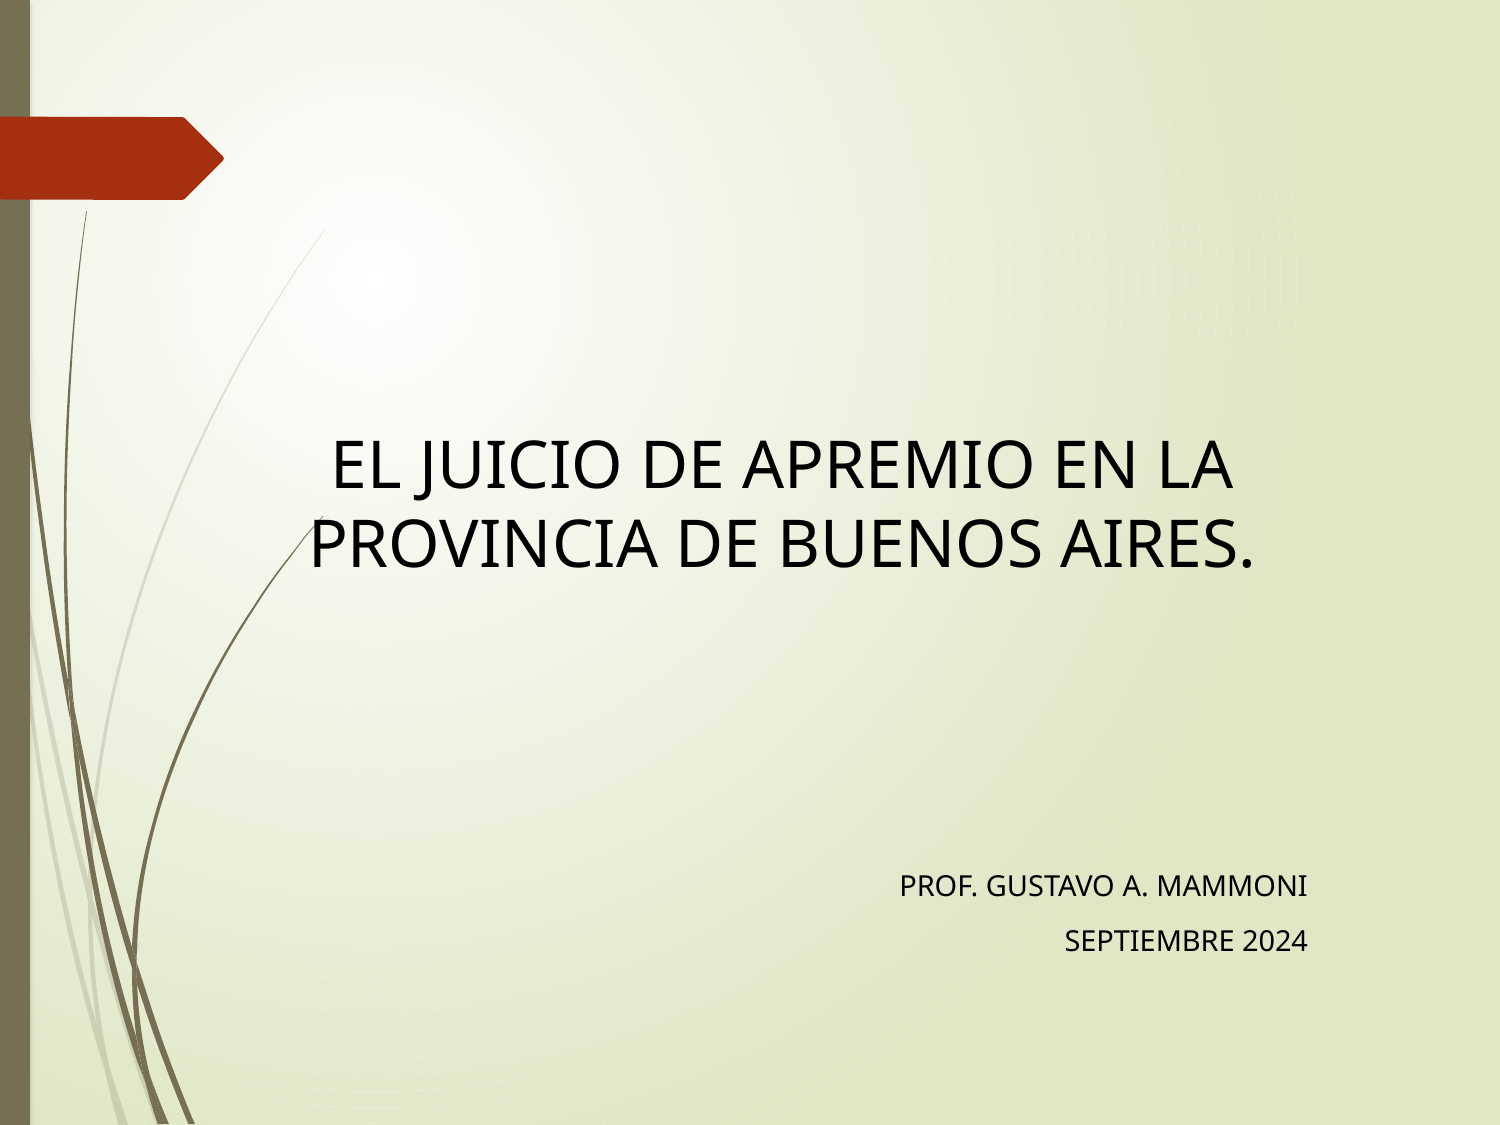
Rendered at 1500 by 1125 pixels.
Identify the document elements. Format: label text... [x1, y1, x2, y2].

list El juicio de apremio en la Provincia de Buenos Aires. Prof. Gustavo A. Mammoni Septiembre 2024 [242, 349, 1324, 970]
